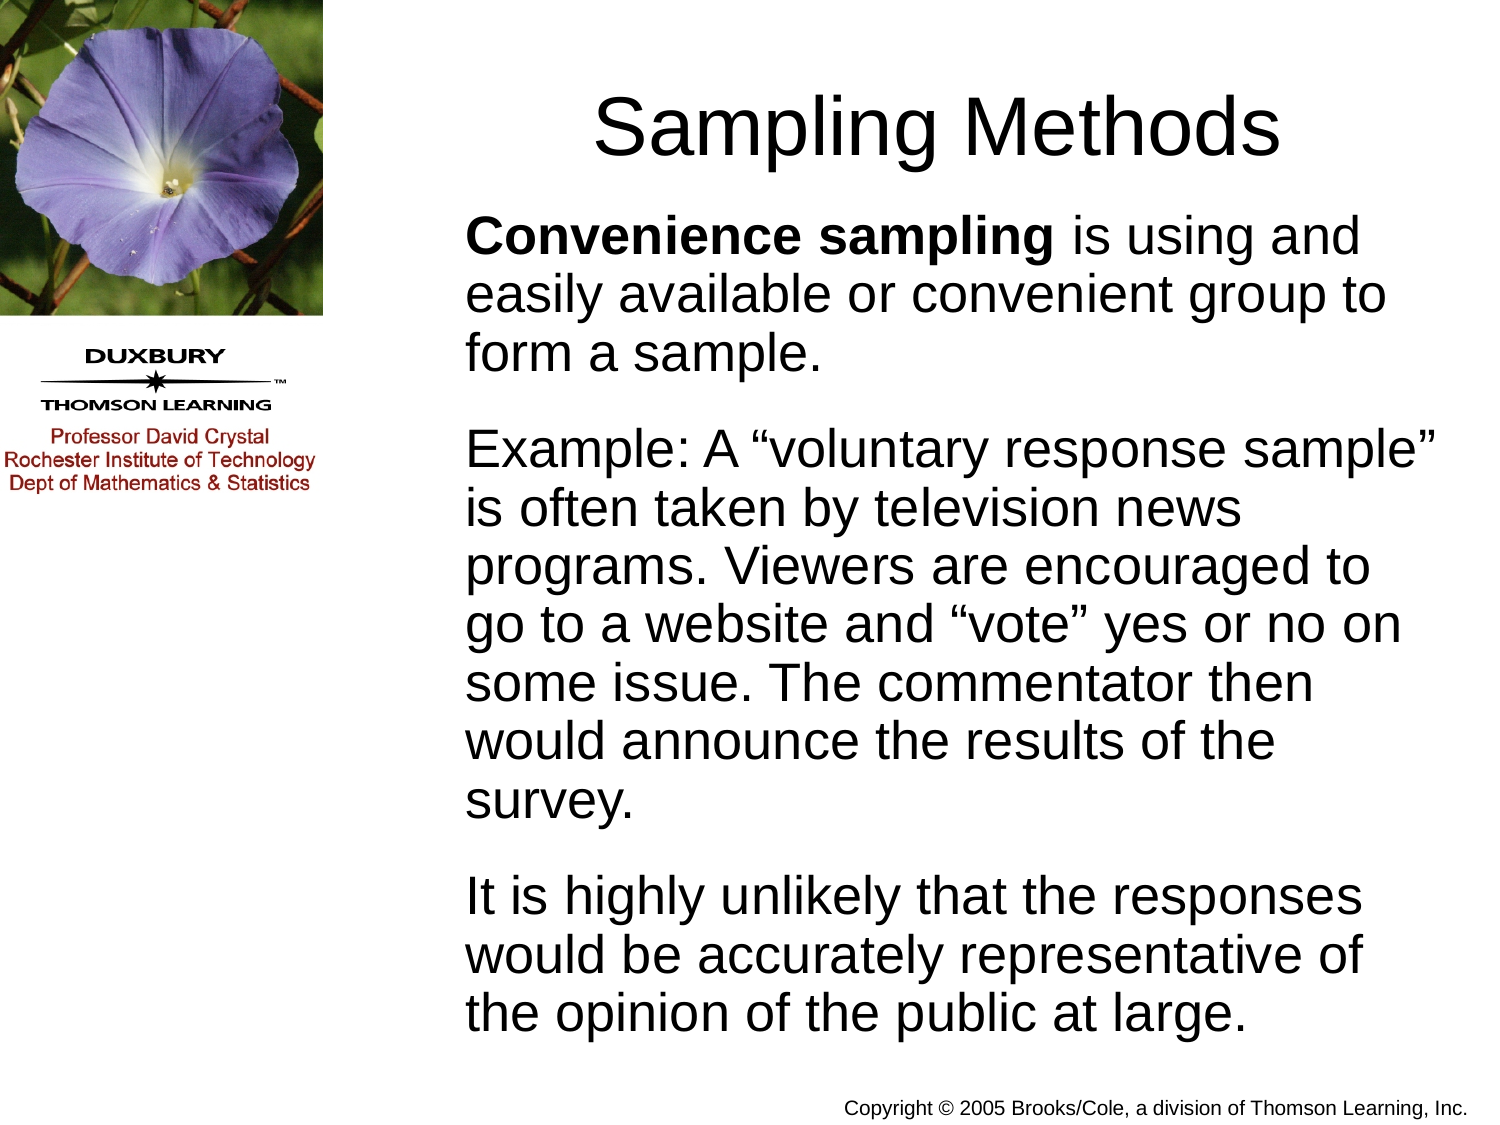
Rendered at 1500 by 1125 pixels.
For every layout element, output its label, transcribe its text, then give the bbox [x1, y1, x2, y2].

title Sampling Methods [424, 24, 1451, 221]
picture [0, 0, 323, 499]
list Convenience sampling is using and easily available or convenient group to form a sample. Example: A “voluntary response sample” is often taken by television news programs. Viewers are encouraged to go to a website and “vote” yes or no on some issue. The commentator then would announce the results of the survey. It is highly unlikely that the responses would be accurately representative of the opinion of the public at large. [449, 199, 1463, 876]
